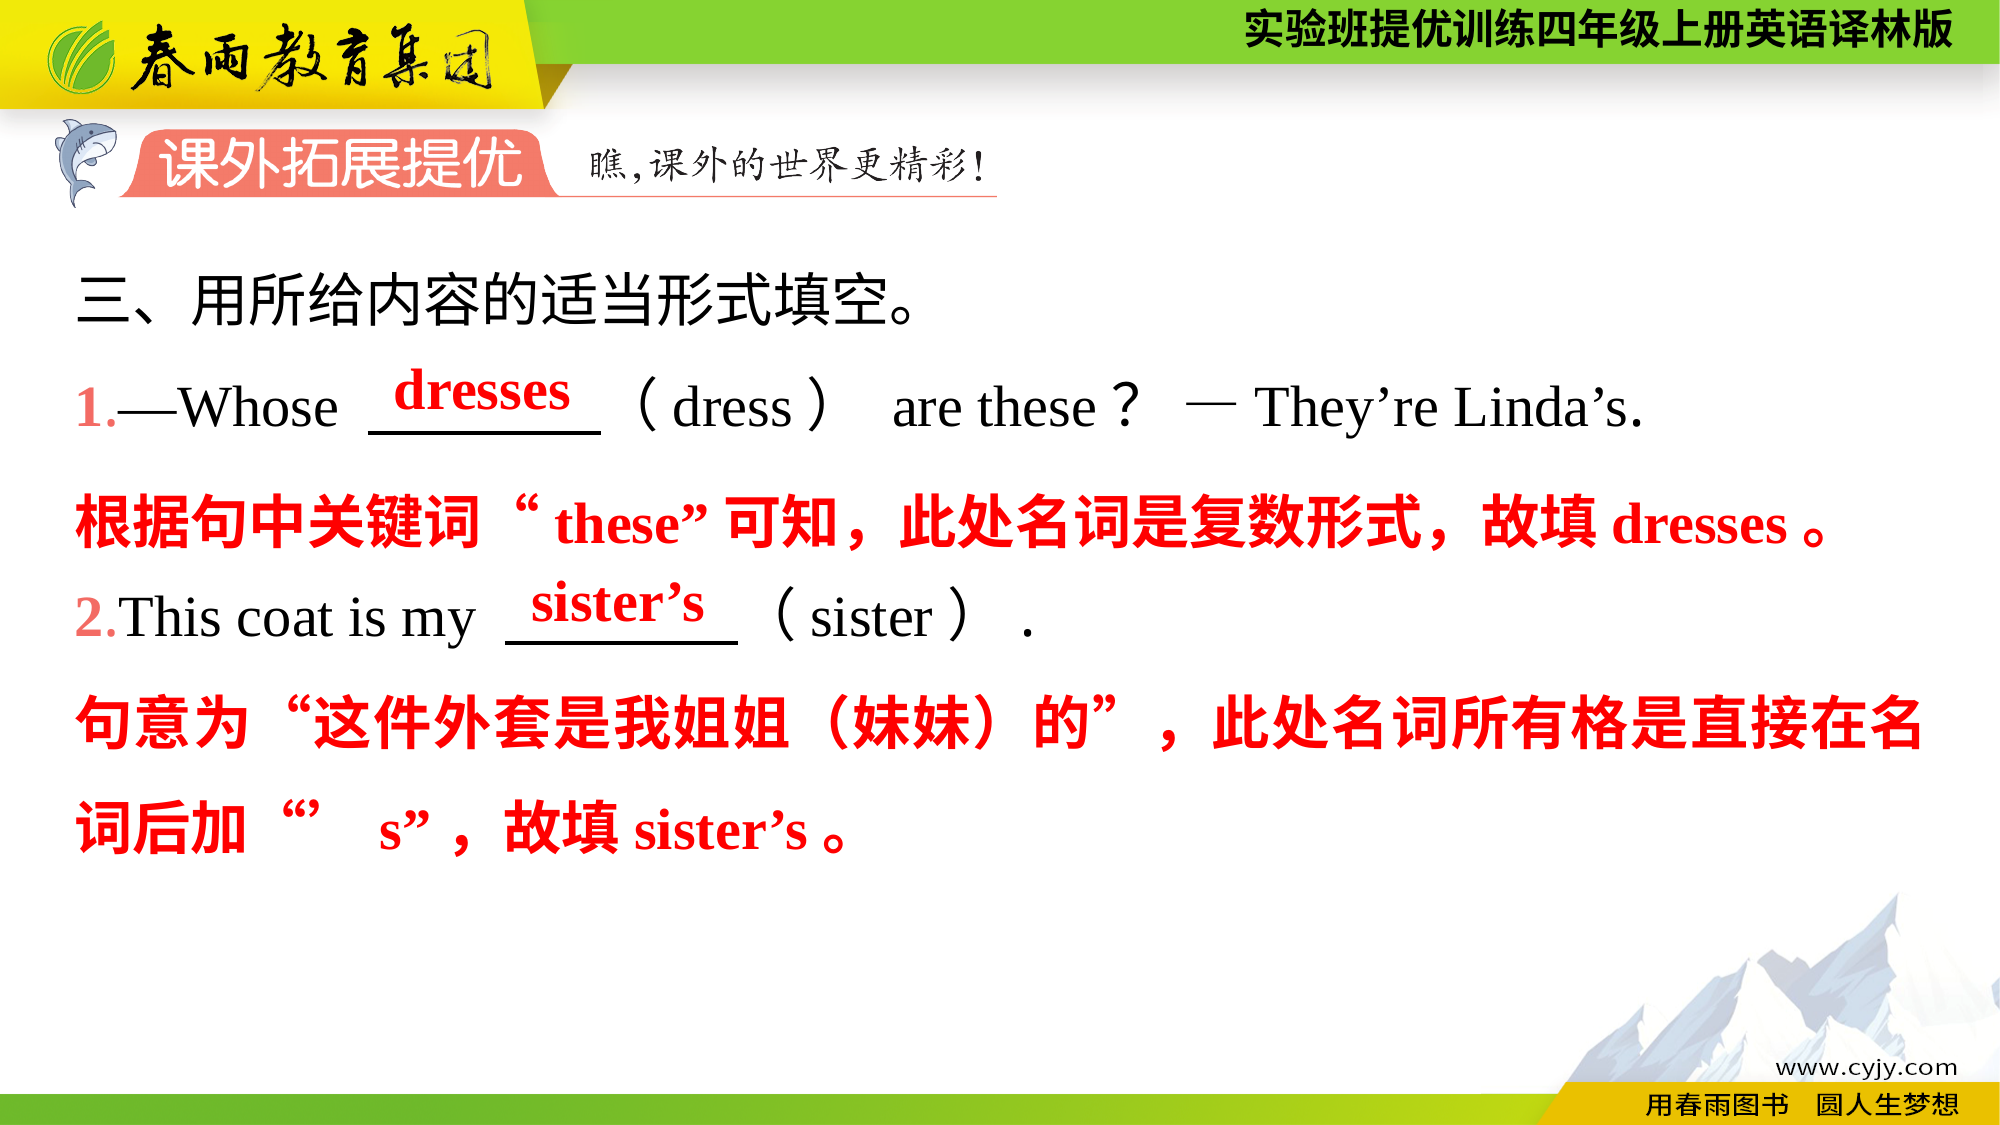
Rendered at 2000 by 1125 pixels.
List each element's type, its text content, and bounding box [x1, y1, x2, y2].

text_box 句意为“这件外套是我姐姐（妹妹）的”，此处名词所有格是直接在名词后加“’s”，故填sister’s。 [59, 643, 1944, 869]
list 三、用所给内容的适当形式填空。 1.—Whose （dress） are these？ —They’re Linda’s. 2.This coat is my （sister）. [59, 221, 1944, 442]
list 三、用所给内容的适当形式填空。 1.—Whose （dress） are these？ —They’re Linda’s. 2.This coat is my （sister）. [59, 563, 1944, 643]
picture [0, 0, 2000, 1125]
text_box 根据句中关键词“these”可知，此处名词是复数形式，故填dresses。 [59, 442, 1944, 563]
text_box sister’s [516, 555, 721, 640]
text_box dresses [379, 343, 586, 429]
